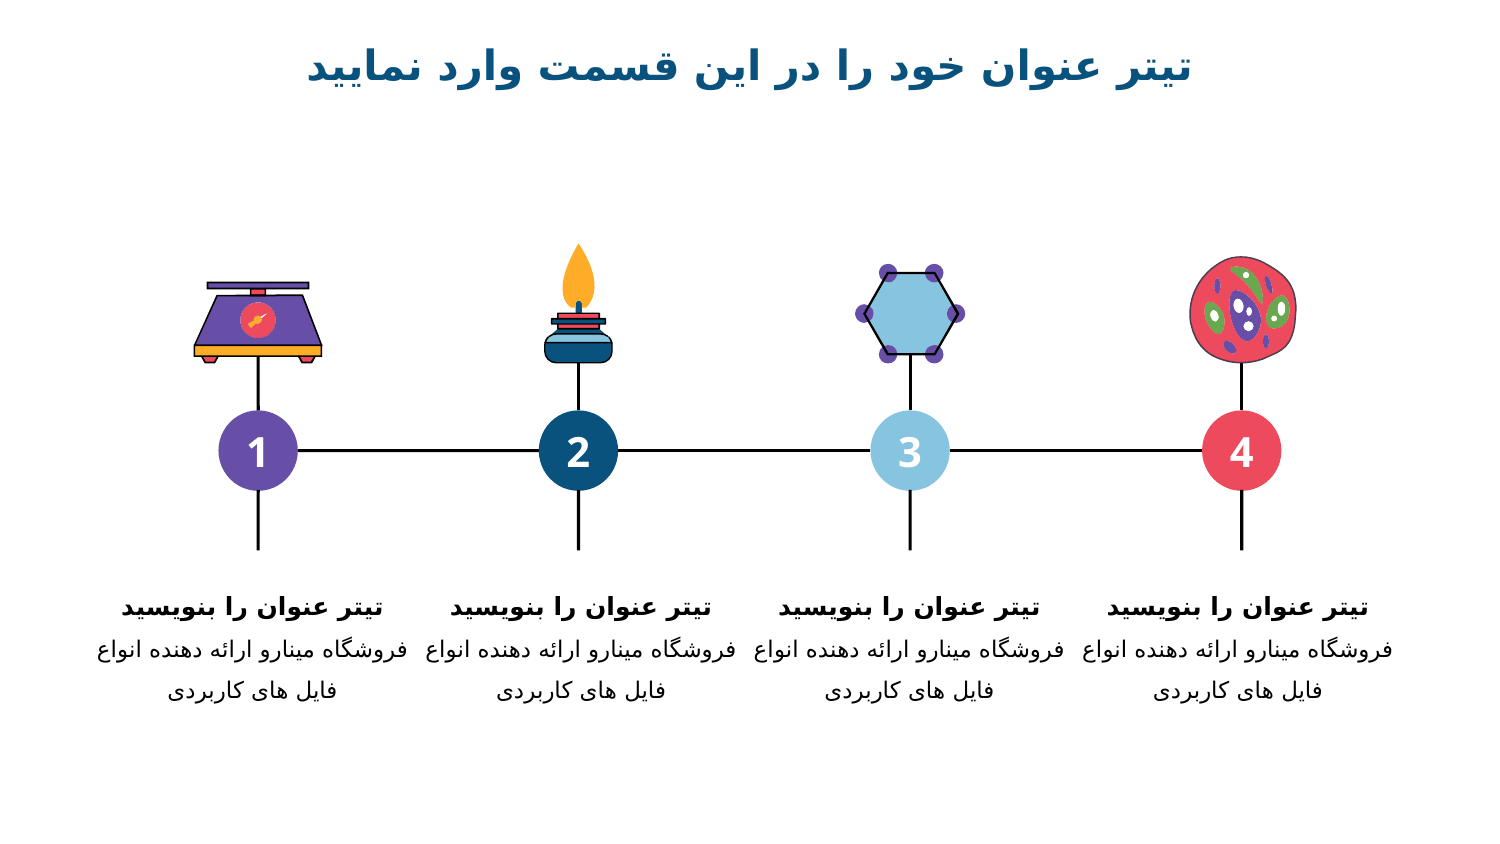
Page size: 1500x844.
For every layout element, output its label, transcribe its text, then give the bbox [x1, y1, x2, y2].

text_box تیتر عنوان را بنویسید فروشگاه مینارو ارائه دهنده انواع فایل های کاربردی [399, 568, 727, 711]
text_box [218, 350, 1282, 551]
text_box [543, 243, 613, 364]
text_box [1186, 255, 1298, 364]
text_box تیتر عنوان را بنویسید فروشگاه مینارو ارائه دهنده انواع فایل های کاربردی [70, 568, 399, 711]
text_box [193, 281, 323, 364]
text_box تیتر عنوان را بنویسید فروشگاه مینارو ارائه دهنده انواع فایل های کاربردی [727, 568, 1056, 711]
text_box تیتر عنوان را بنویسید فروشگاه مینارو ارائه دهنده انواع فایل های کاربردی [1056, 568, 1420, 711]
text_box تیتر عنوان خود را در این قسمت وارد نمایید [0, 6, 1500, 96]
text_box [854, 263, 966, 364]
